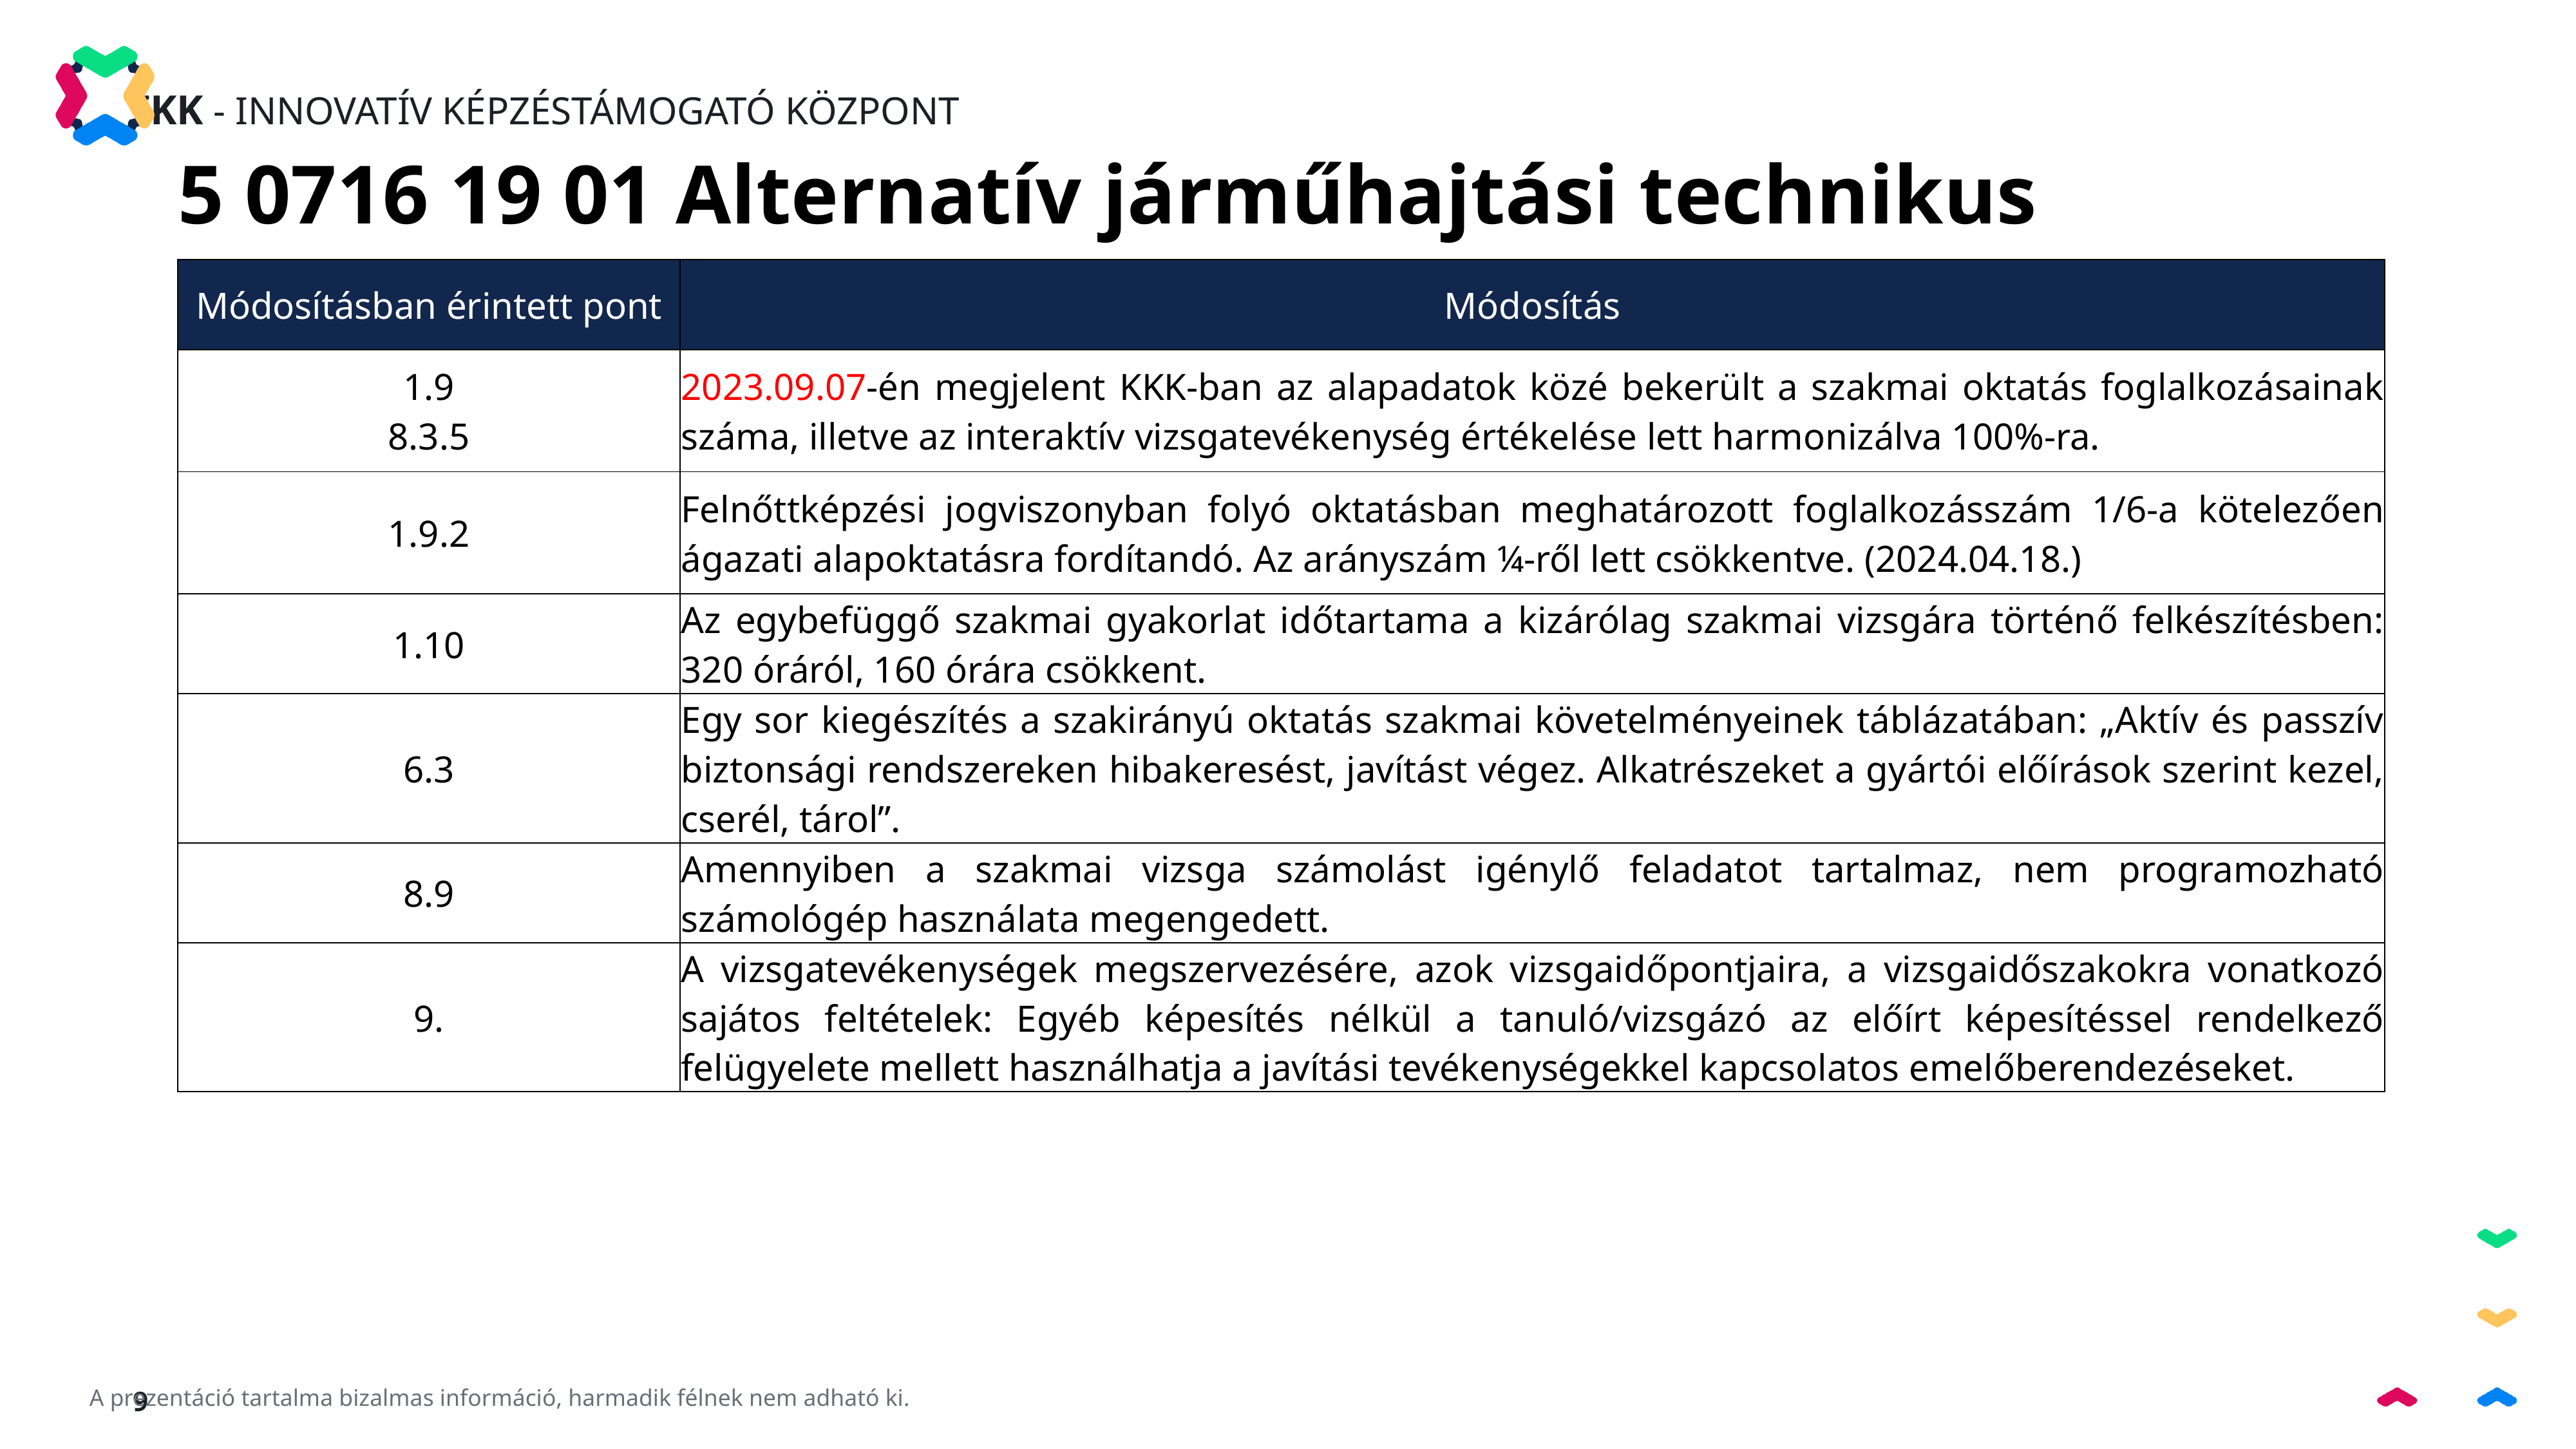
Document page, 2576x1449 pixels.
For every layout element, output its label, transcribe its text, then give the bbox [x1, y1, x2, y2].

table_cell Egy sor kiegészítés a szakirányú oktatás szakmai követelményeinek táblázatában: „Aktív és passzív biztonsági rendszereken hibakeresést, javítást végez. Alkatrészeket a gyártói előírások szerint kezel, cserél, tárol”. [681, 694, 2384, 842]
table_header Módosításban érintett pont [178, 260, 679, 349]
picture [2377, 1229, 2517, 1406]
table_header Módosítás [681, 260, 2384, 349]
table_cell Felnőttképzési jogviszonyban folyó oktatásban meghatározott foglalkozásszám 1/6-a kötelezően ágazati alapoktatásra fordítandó. Az arányszám ¼-ről lett csökkentve. (2024.04.18.) [681, 472, 2384, 593]
table_cell 9. [178, 943, 679, 1091]
table_cell Amennyiben a szakmai vizsga számolást igénylő feladatot tartalmaz, nem programozható számológép használata megengedett. [681, 844, 2384, 942]
table_cell 1.9 8.3.5 [178, 350, 679, 471]
table_cell 1.9.2 [178, 472, 679, 593]
table_cell 8.9 [178, 844, 679, 942]
table_cell Az egybefüggő szakmai gyakorlat időtartama a kizárólag szakmai vizsgára történő felkészítésben: 320 óráról, 160 órára csökkent. [681, 594, 2384, 693]
picture [55, 46, 155, 146]
table_cell 1.10 [178, 594, 679, 693]
table_cell 2023.09.07-én megjelent KKK-ban az alapadatok közé bekerült a szakmai oktatás foglalkozásainak száma, illetve az interaktív vizsgatevékenység értékelése lett harmonizálva 100%-ra. [681, 350, 2384, 471]
list 5 0716 19 01 Alternatív járműhajtási technikus [178, 143, 2338, 217]
table_cell A vizsgatevékenységek megszervezésére, azok vizsgaidőpontjaira, a vizsgaidőszakokra vonatkozó sajátos feltételek: Egyéb képesítés nélkül a tanuló/vizsgázó az előírt képesítéssel rendelkező felügyelete mellett használhatja a javítási tevékenységekkel kapcsolatos emelőberendezéseket. [681, 943, 2384, 1091]
table_cell 6.3 [178, 694, 679, 842]
